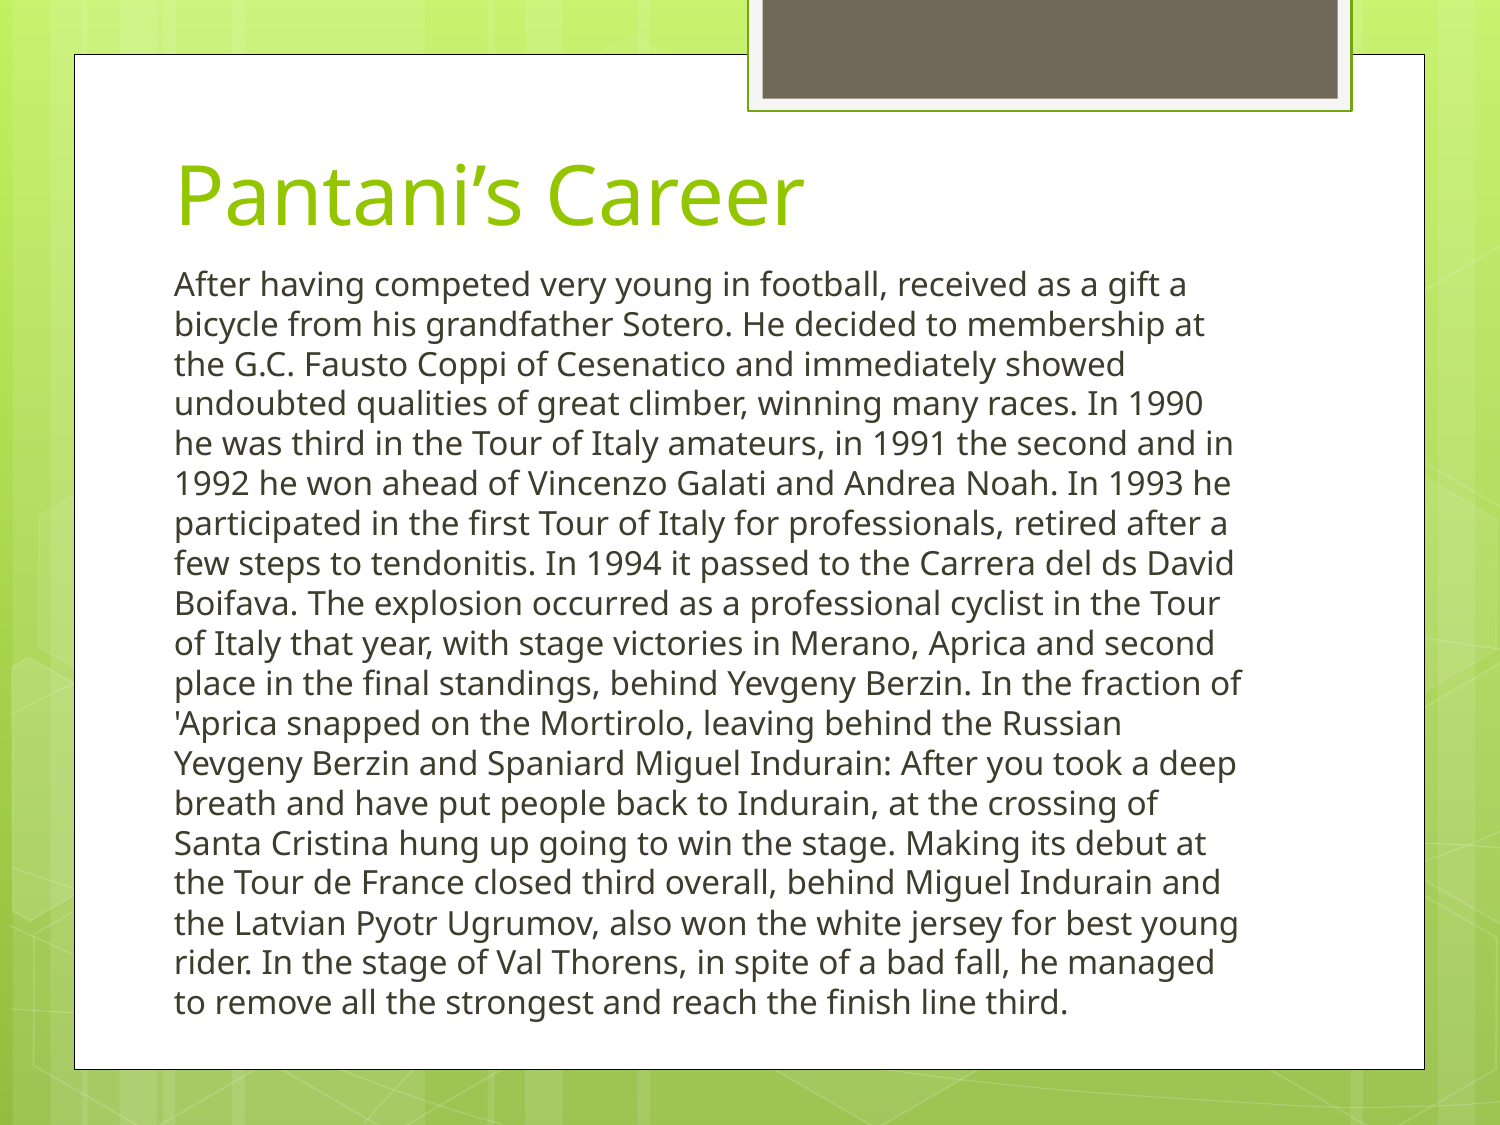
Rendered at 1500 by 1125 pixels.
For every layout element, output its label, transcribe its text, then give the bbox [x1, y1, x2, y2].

title Pantani’s Career [159, 113, 1312, 250]
list After having competed very young in football, received as a gift a bicycle from his grandfather Sotero. He decided to membership at the G.C. Fausto Coppi of Cesenatico and immediately showed undoubted qualities of great climber, winning many races. In 1990 he was third in the Tour of Italy amateurs, in 1991 the second and in 1992 he won ahead of Vincenzo Galati and Andrea Noah. In 1993 he participated in the first Tour of Italy for professionals, retired after a few steps to tendonitis. In 1994 it passed to the Carrera del ds David Boifava. The explosion occurred as a professional cyclist in the Tour of Italy that year, with stage victories in Merano, Aprica and second place in the final standings, behind Yevgeny Berzin. In the fraction of 'Aprica snapped on the Mortirolo, leaving behind the Russian Yevgeny Berzin and Spaniard Miguel Indurain: After you took a deep breath and have put people back to Indurain, at the crossing of Santa Cristina hung up going to win the stage. Making its debut at the Tour de France closed third overall, behind Miguel Indurain and the Latvian Pyotr Ugrumov, also won the white jersey for best young rider. In the stage of Val Thorens, in spite of a bad fall, he managed to remove all the strongest and reach the finish line third. [147, 255, 1260, 831]
